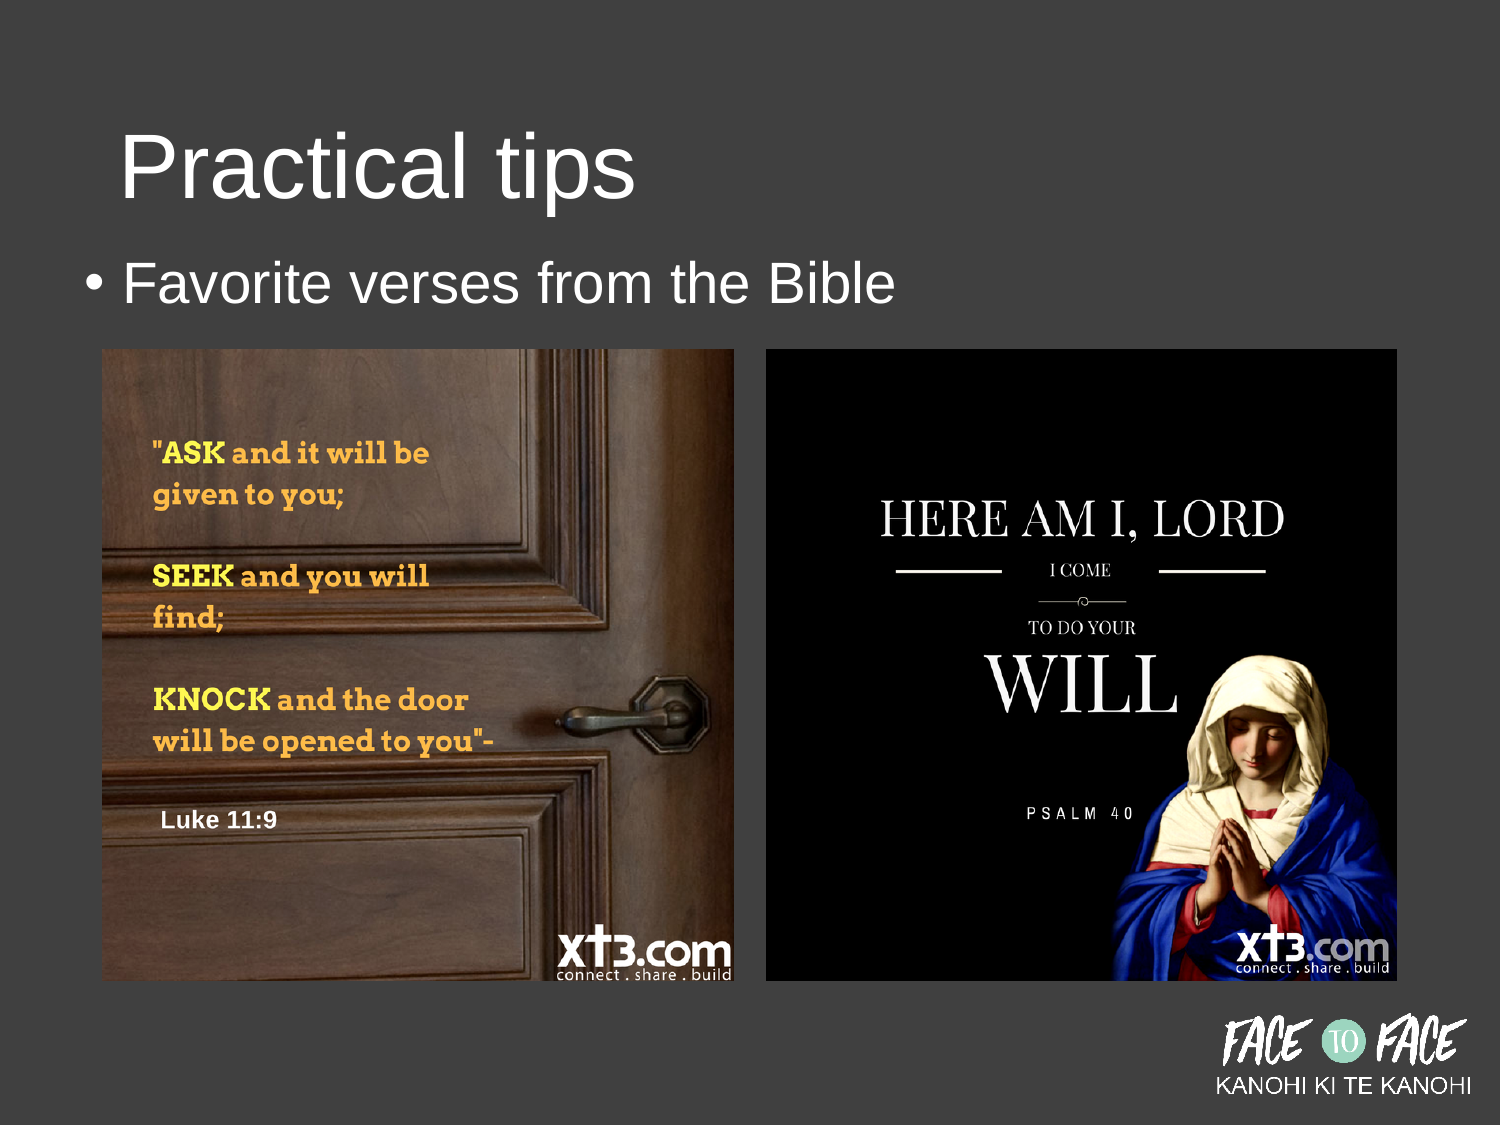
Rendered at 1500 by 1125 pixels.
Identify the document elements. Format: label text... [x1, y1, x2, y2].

list Favorite verses from the Bible [69, 245, 1500, 998]
title Practical tips [103, 59, 1397, 245]
picture [766, 349, 1397, 981]
picture [1215, 1013, 1472, 1101]
picture [102, 349, 734, 981]
